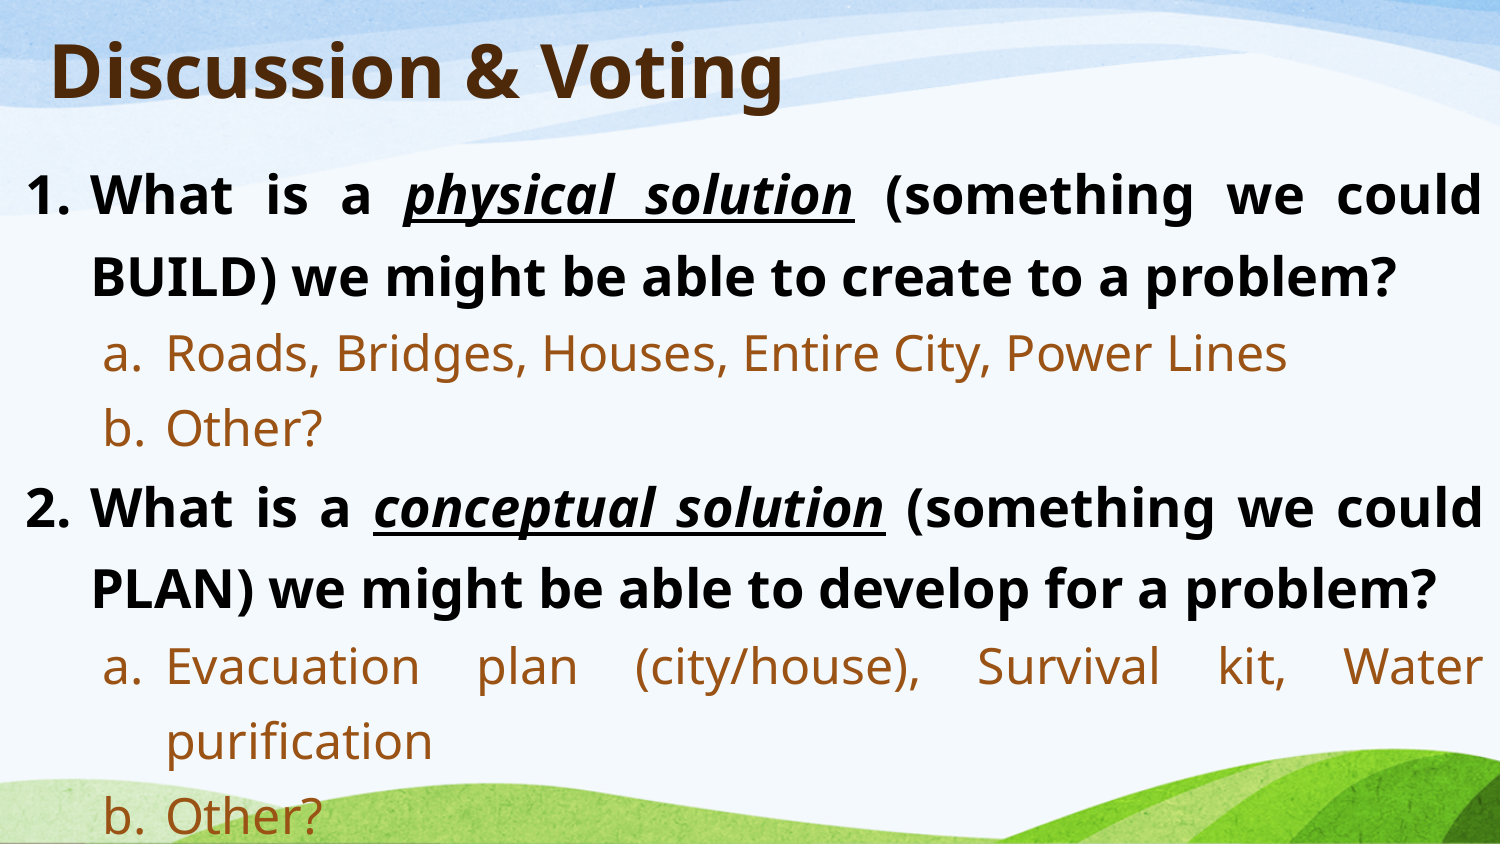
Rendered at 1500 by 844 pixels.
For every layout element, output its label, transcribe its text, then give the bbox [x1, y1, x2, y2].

picture [0, 783, 1500, 844]
title Discussion & Voting [33, 35, 1449, 129]
picture [0, 0, 1500, 129]
list What is a physical solution (something we could BUILD) we might be able to create to a problem? Roads, Bridges, Houses, Entire City, Power Lines Other? What is a conceptual solution (something we could PLAN) we might be able to develop for a problem? Evacuation plan (city/house), Survival kit, Water purification Other? [0, 129, 1500, 783]
